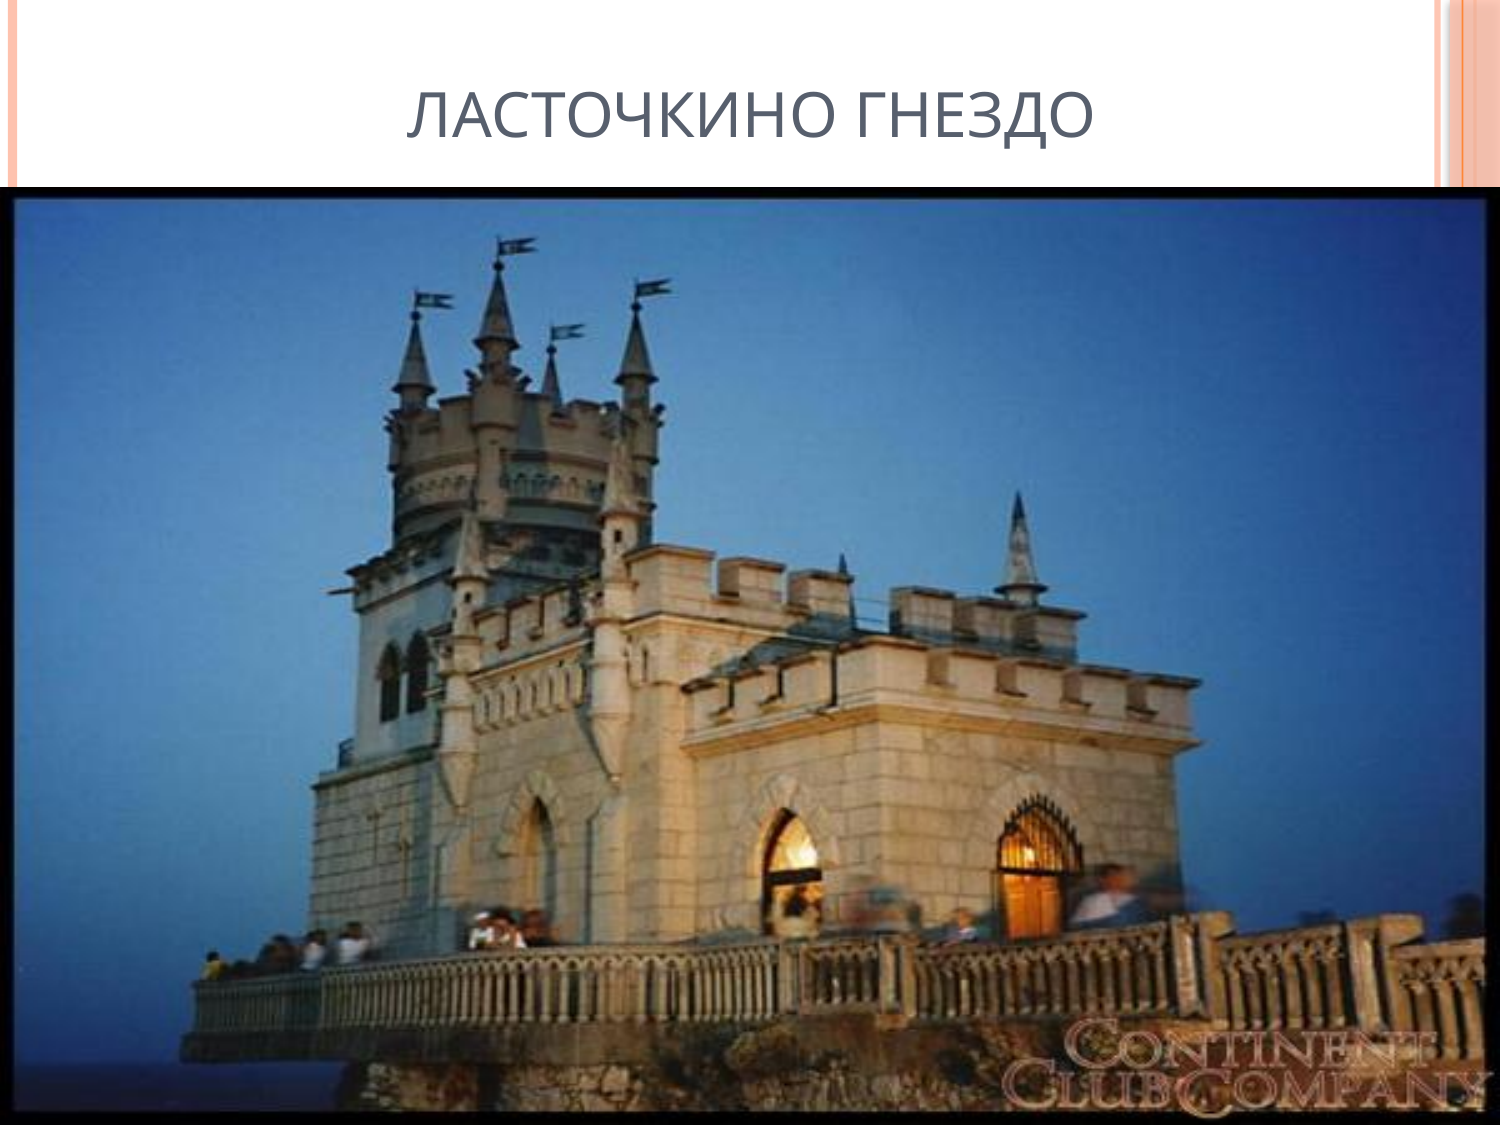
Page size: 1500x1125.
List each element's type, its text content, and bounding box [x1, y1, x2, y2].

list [0, 186, 1500, 1125]
title Ласточкино Гнездо [75, 45, 1300, 184]
